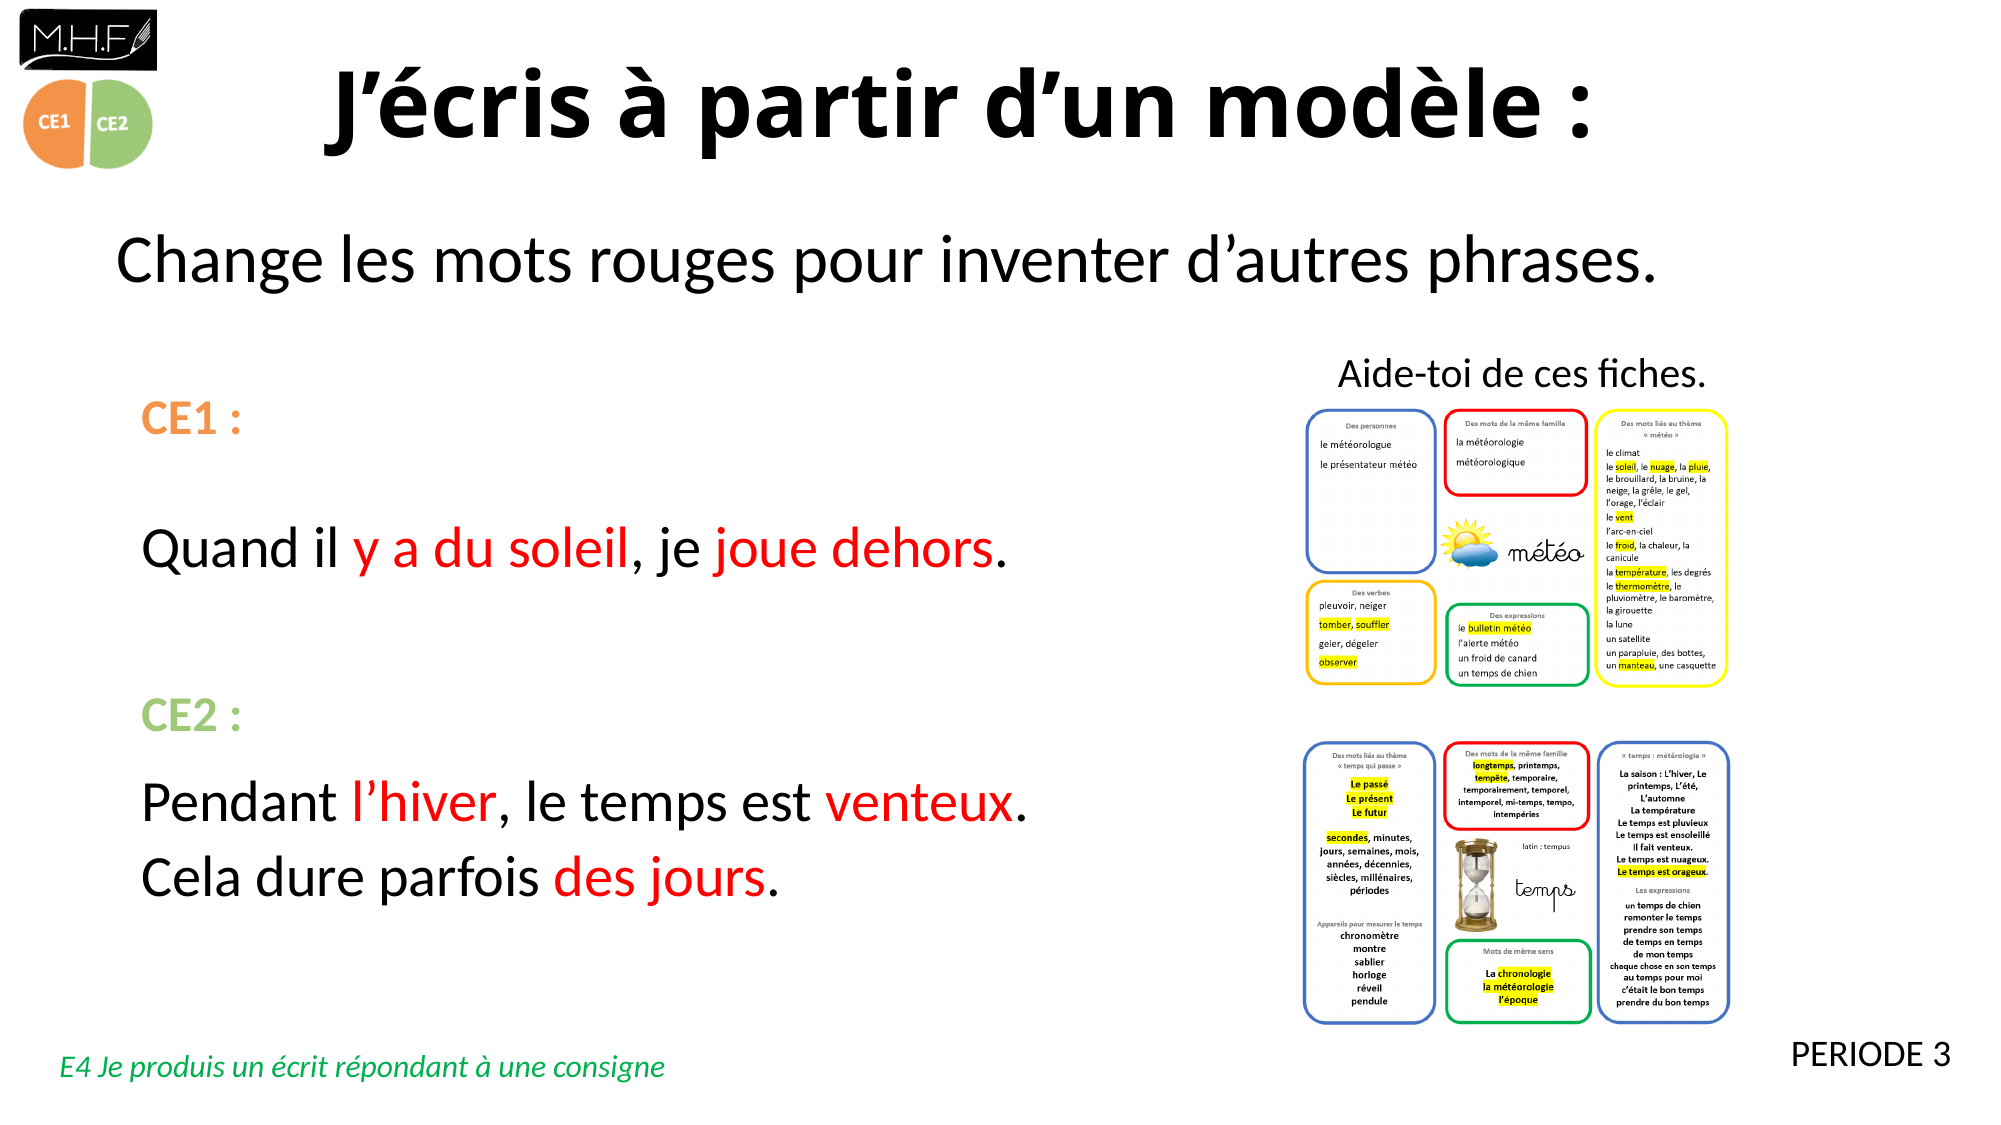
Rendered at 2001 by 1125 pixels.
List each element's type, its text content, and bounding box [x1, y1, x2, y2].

picture [1301, 738, 1732, 1027]
title J’écris à partir d’un modèle : [316, 0, 1863, 218]
picture [1, 7, 177, 206]
text_box Aide-toi de ces fiches. [1323, 337, 1967, 448]
text_box CE1 : Quand il y a du soleil, je joue dehors. [126, 376, 1323, 649]
text_box PERIODE 3 [1362, 1021, 1967, 1082]
text_box Change les mots rouges pour inventer d’autres phrases. [102, 206, 1832, 349]
text_box E4 Je produis un écrit répondant à une consigne [44, 1038, 1346, 1092]
text_box CE2 : Pendant l’hiver, le temps est venteux. Cela dure parfois des jours. [126, 670, 1088, 916]
picture [1301, 405, 1732, 689]
